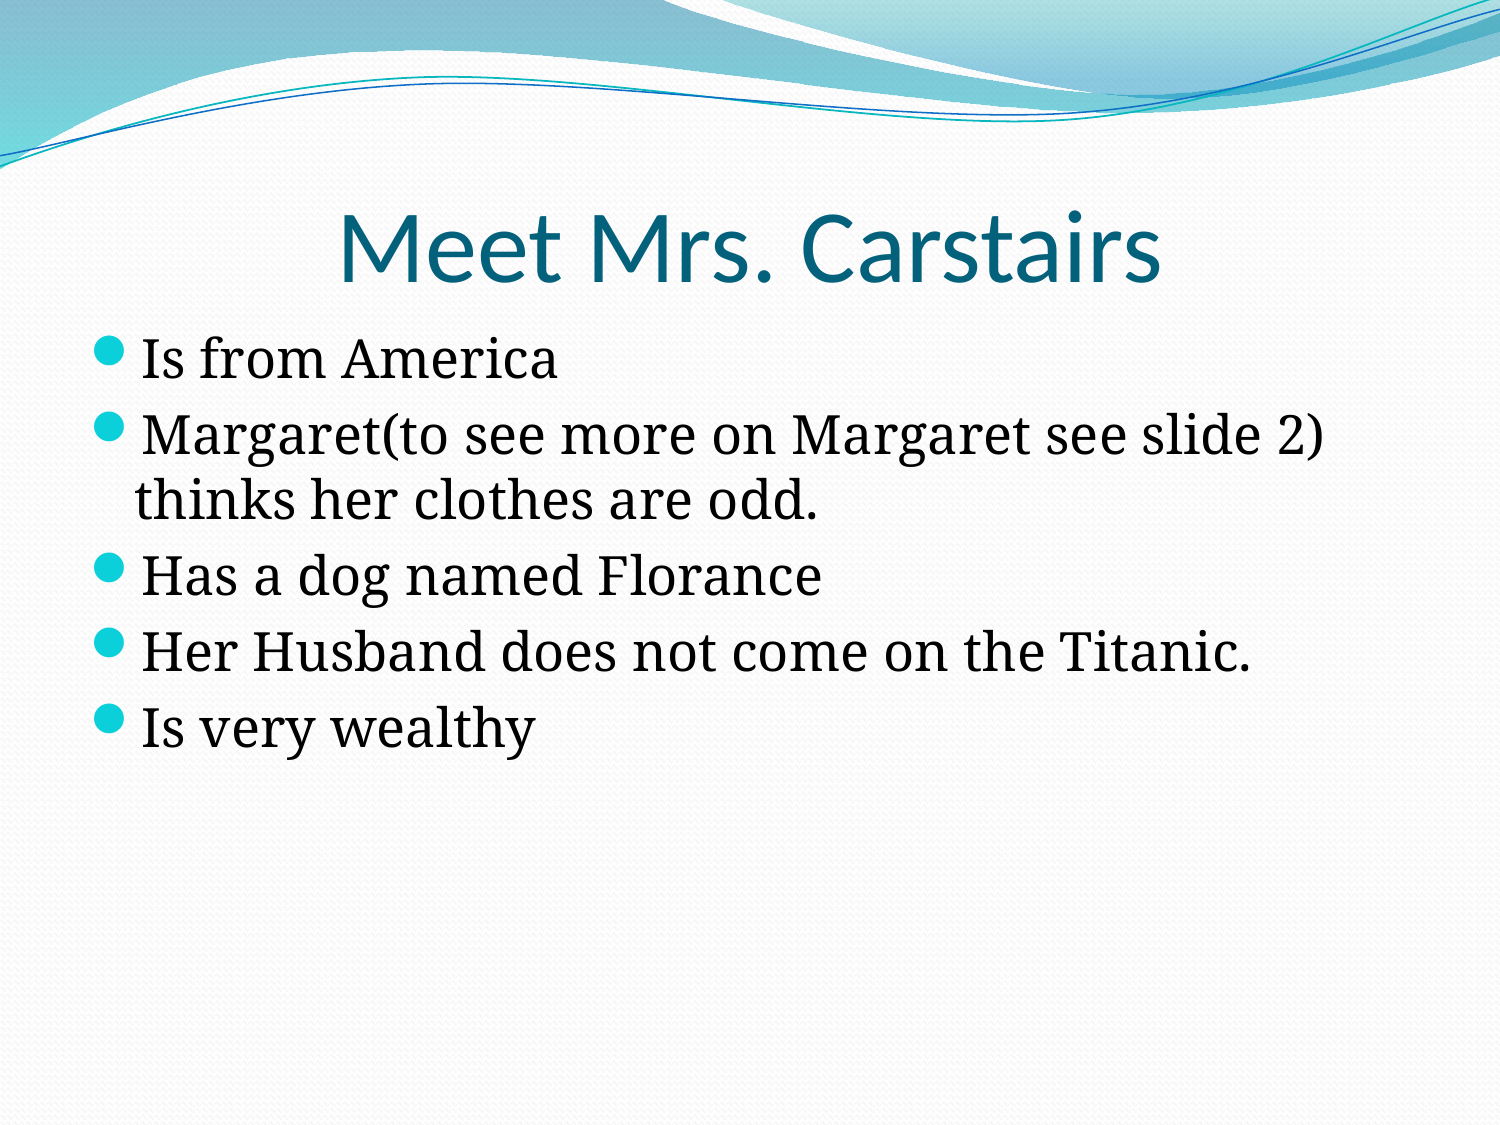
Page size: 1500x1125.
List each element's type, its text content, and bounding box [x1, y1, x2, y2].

title Meet Mrs. Carstairs [75, 115, 1425, 303]
list Is from America Margaret(to see more on Margaret see slide 2) thinks her clothes are odd. Has a dog named Florance Her Husband does not come on the Titanic. Is very wealthy [75, 317, 1425, 1038]
